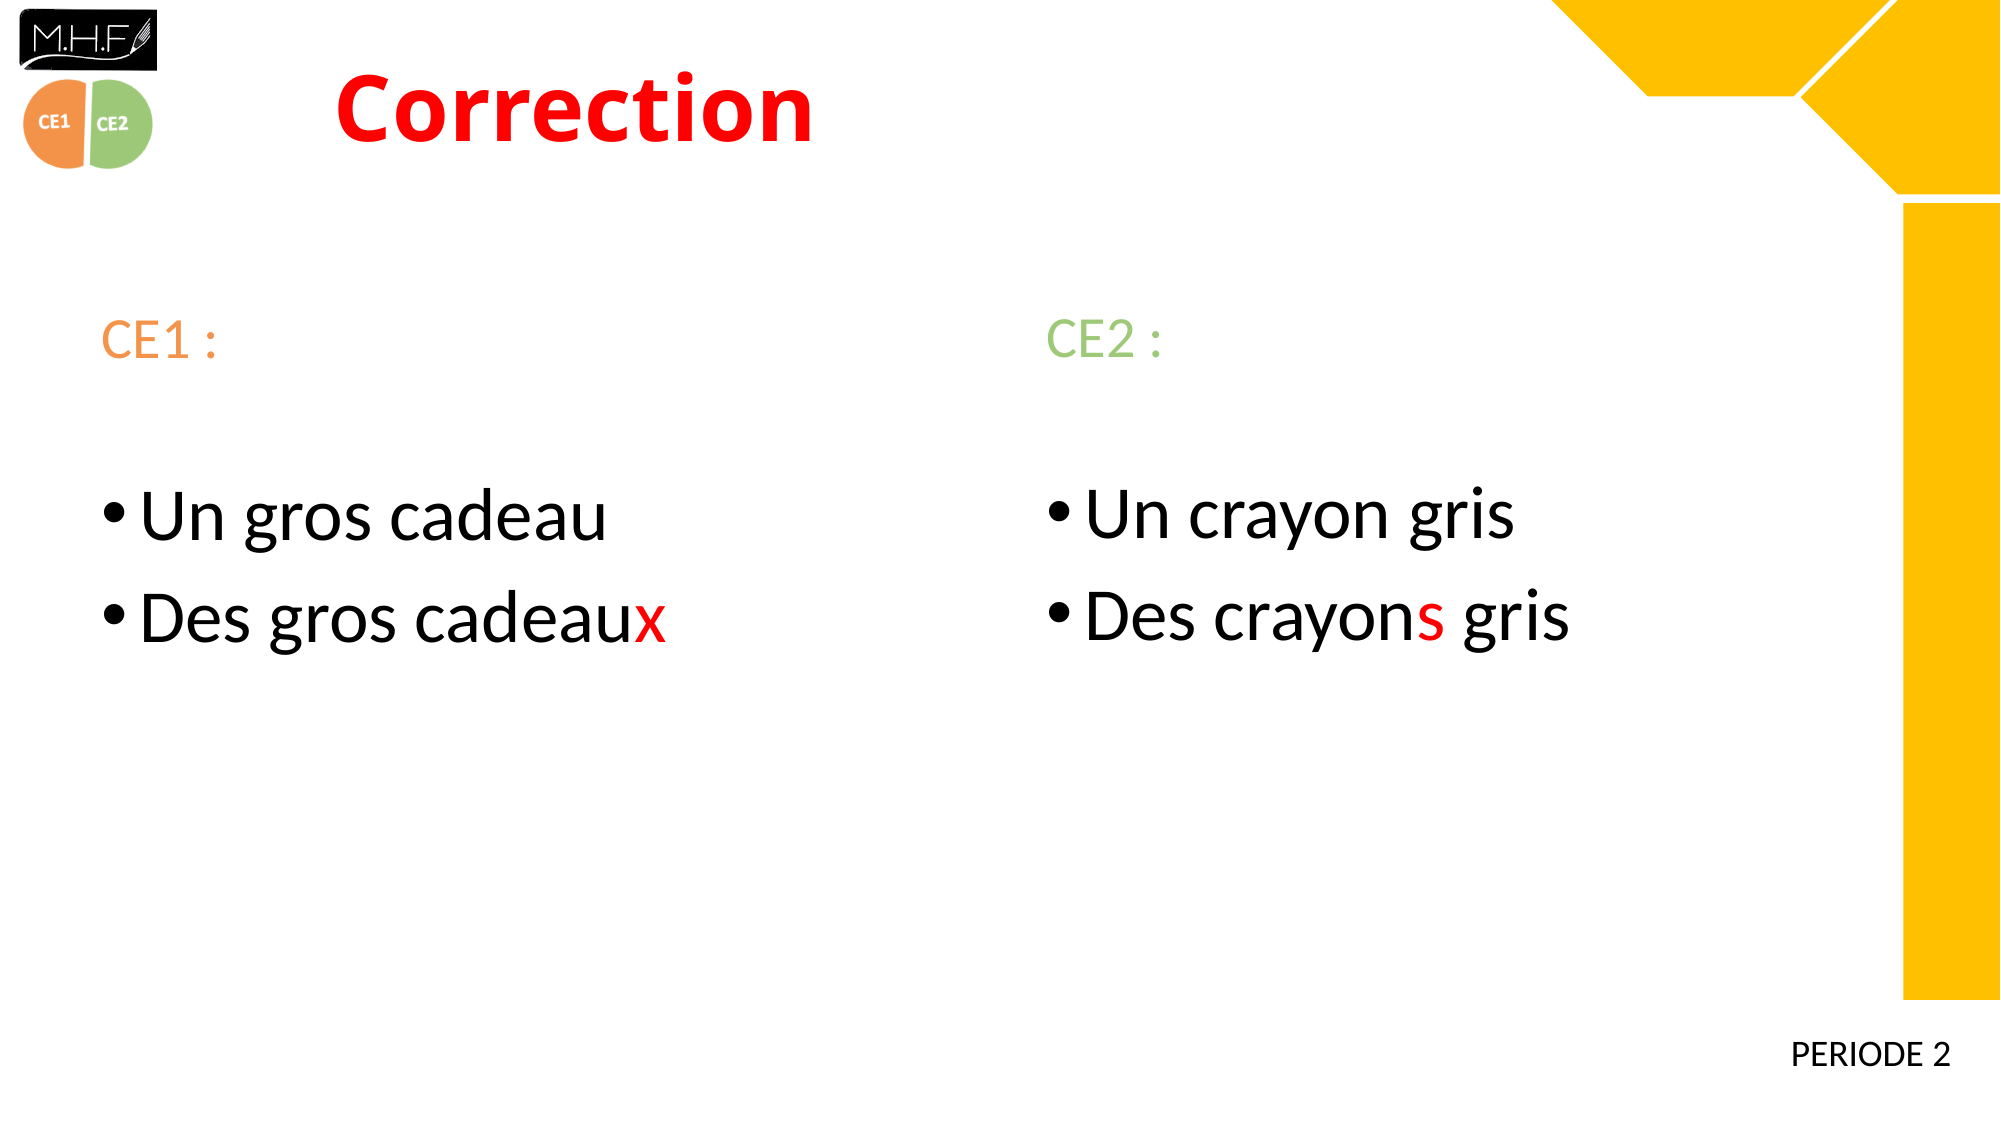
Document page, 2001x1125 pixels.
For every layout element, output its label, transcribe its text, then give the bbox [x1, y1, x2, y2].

picture [1, 7, 177, 207]
text_box [1549, 0, 1892, 98]
title Correction [318, 3, 1865, 221]
text_box PERIODE 2 [1362, 1021, 1967, 1125]
text_box [1799, 0, 2000, 196]
list CE1 : Un gros cadeau Des gros cadeaux [86, 300, 969, 1015]
text_box [1902, 202, 2000, 1001]
text_box CE2 : Un crayon gris Des crayons gris [1031, 299, 1853, 1014]
